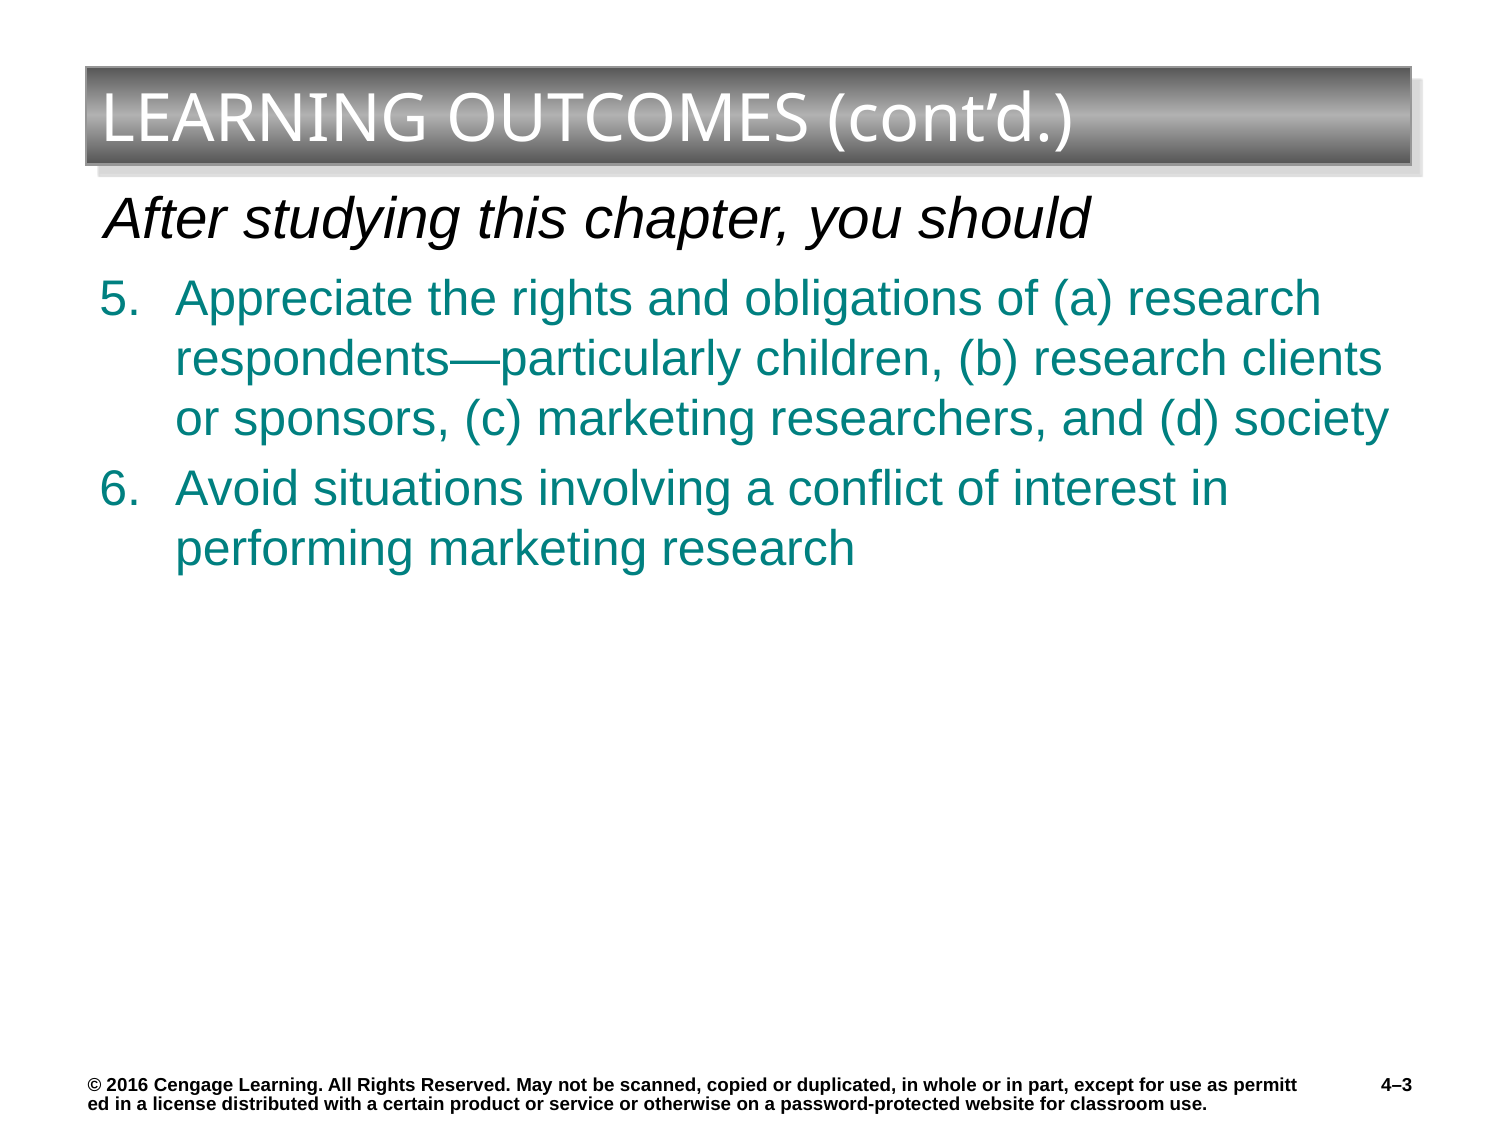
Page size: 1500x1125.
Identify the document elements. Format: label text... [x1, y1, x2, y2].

title LEARNING OUTCOMES (cont’d.) [85, 66, 1412, 166]
footer © 2016 Cengage Learning. All Rights Reserved. May not be scanned, copied or duplicated, in whole or in part, except for use as permitted in a license distributed with a certain product or service or otherwise on a password-protected website for classroom use. [87, 1057, 1050, 1103]
list Appreciate the rights and obligations of (a) research respondents—particularly children, (b) research clients or sponsors, (c) marketing researchers, and (d) society Avoid situations involving a conflict of interest in performing marketing research [84, 257, 1414, 998]
slide_number 4–3 [1050, 1042, 1413, 1103]
